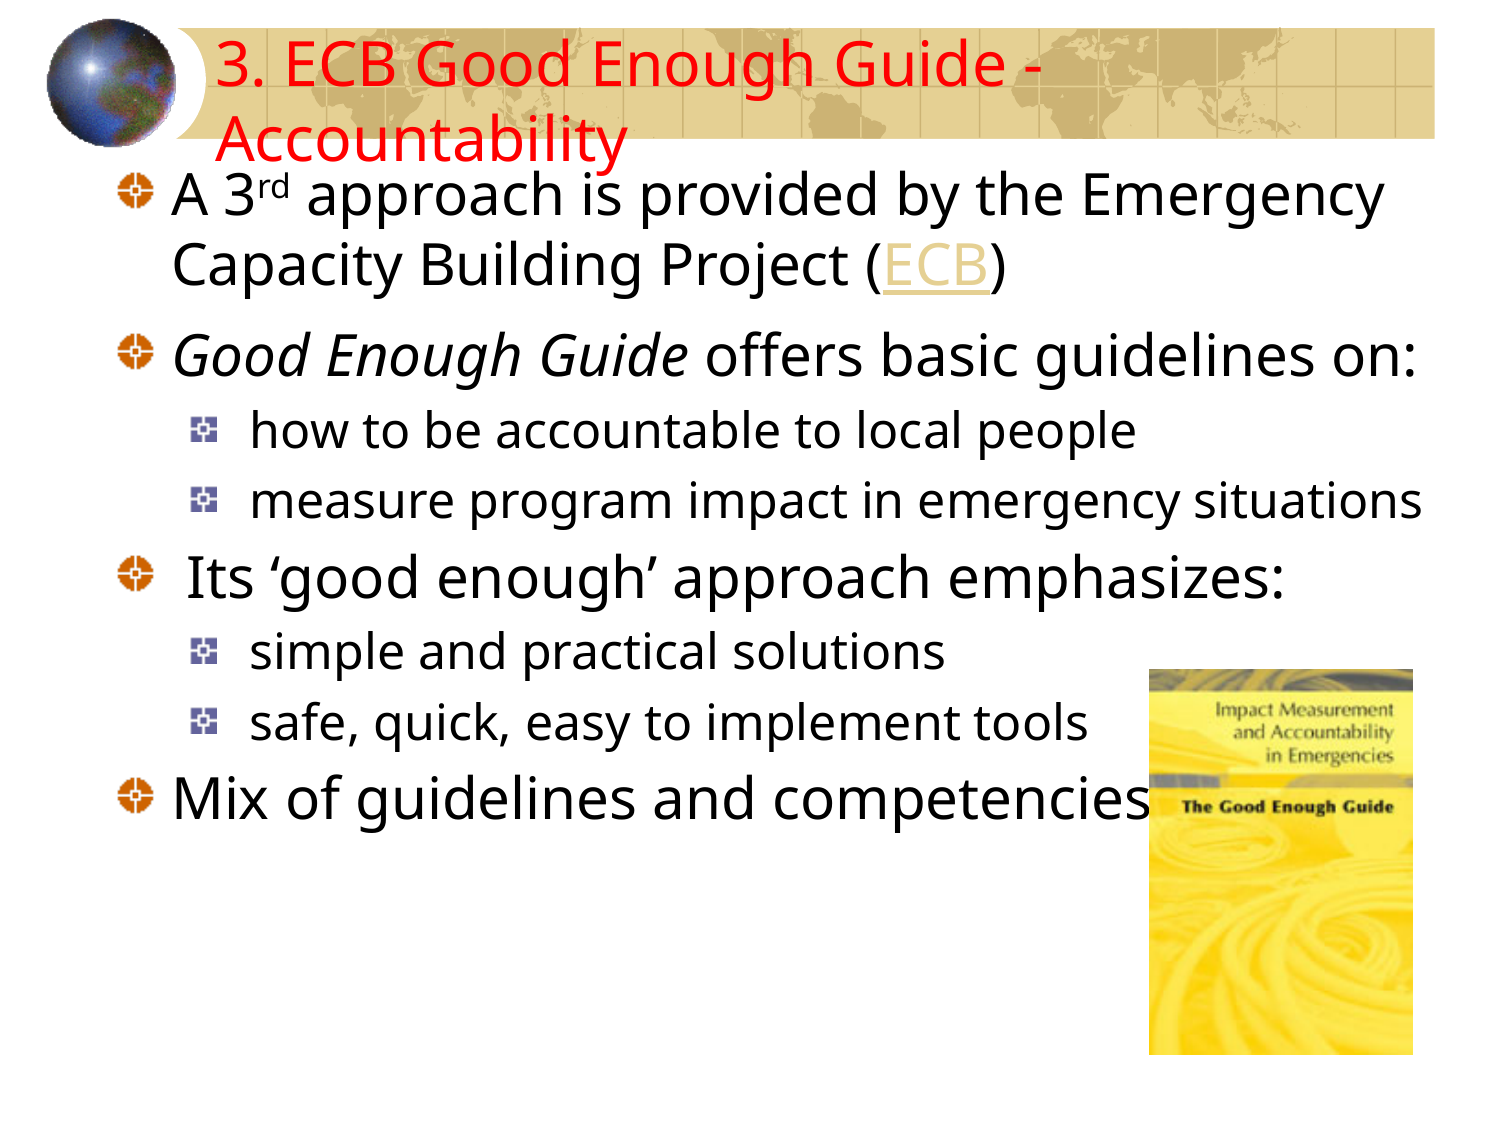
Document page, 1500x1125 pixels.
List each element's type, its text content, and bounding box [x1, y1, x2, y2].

picture [189, 706, 217, 734]
title 3. ECB Good Enough Guide - Accountability [199, 37, 1488, 161]
picture [189, 636, 217, 664]
picture [1149, 669, 1413, 1055]
picture [114, 332, 156, 374]
list A 3rd approach is provided by the Emergency Capacity Building Project (ECB) Good Enough Guide offers basic guidelines on: how to be accountable to local people measure program impact in emergency situations Its ‘good enough’ approach emphasizes: simple and practical solutions safe, quick, easy to implement tools Mix of guidelines and competencies [99, 149, 1476, 1016]
picture [189, 415, 217, 442]
picture [114, 171, 156, 213]
picture [42, 14, 190, 151]
picture [189, 485, 217, 512]
picture [114, 554, 156, 596]
picture [114, 776, 156, 818]
